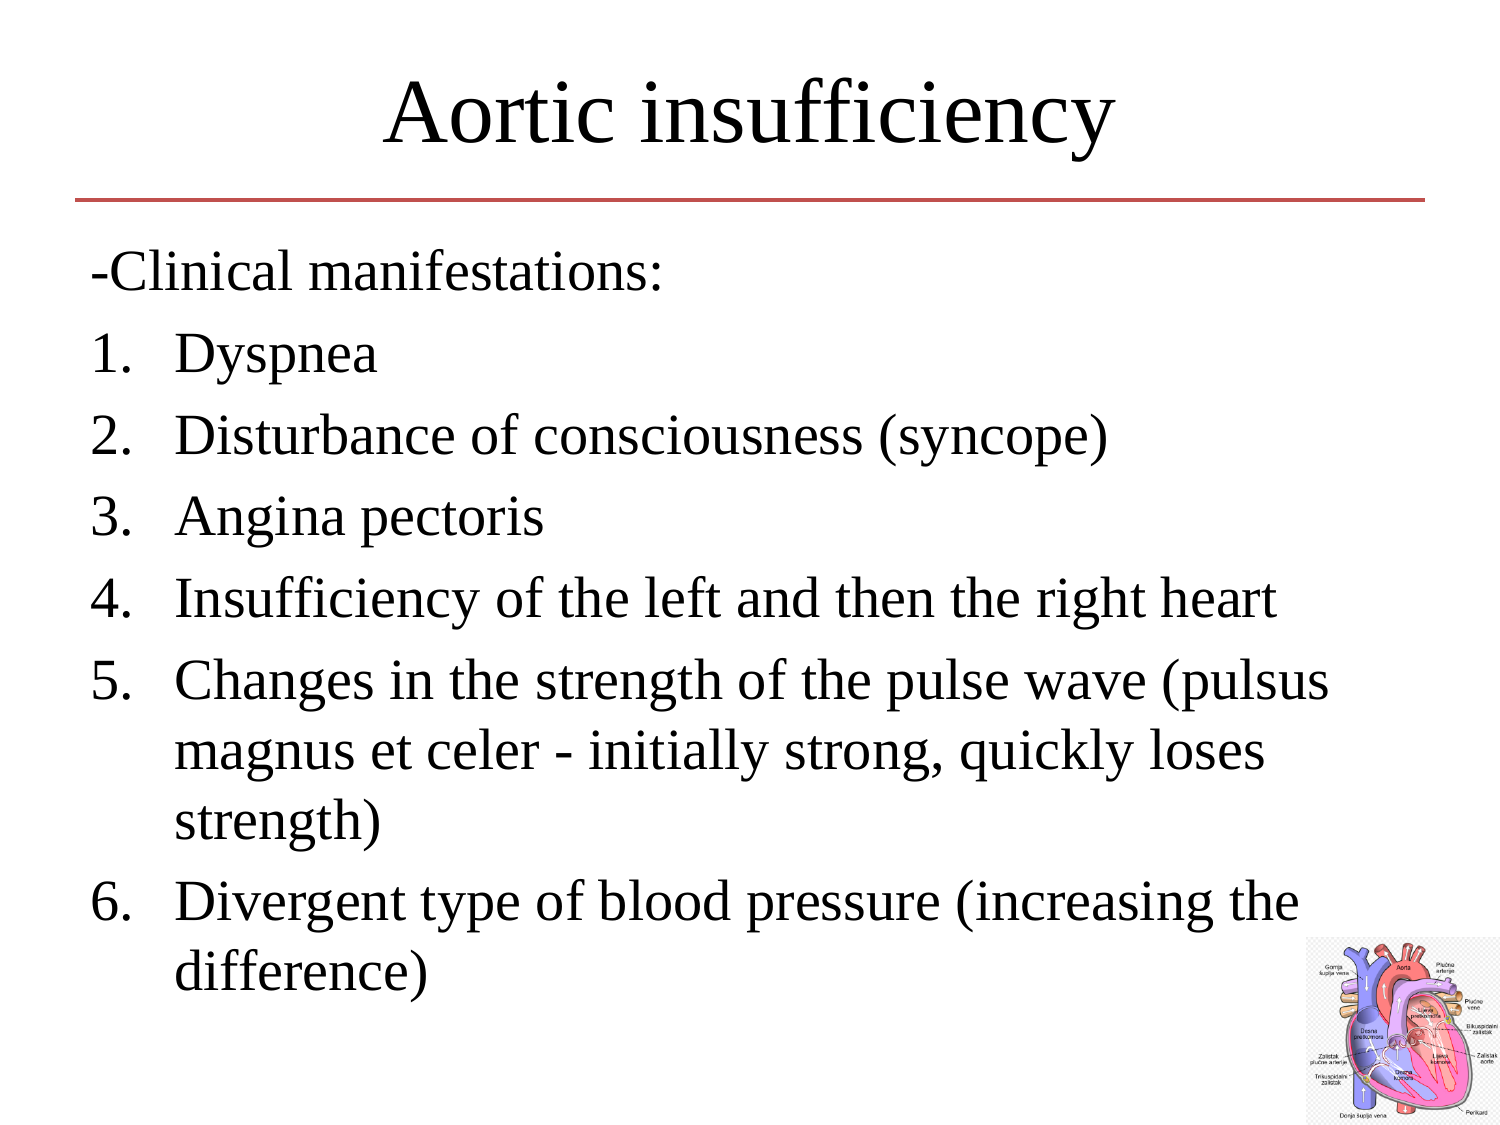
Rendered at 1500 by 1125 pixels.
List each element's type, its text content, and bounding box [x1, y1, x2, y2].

picture [1305, 937, 1500, 1125]
title Aortic insufficiency [74, 12, 1426, 199]
list -Clinical manifestations: Dyspnea Disturbance of consciousness (syncope) Angina pectoris Insufficiency of the left and then the right heart Changes in the strength of the pulse wave (pulsus magnus et celer - initially strong, quickly loses strength) Divergent type of blood pressure (increasing the difference) [74, 224, 1426, 968]
